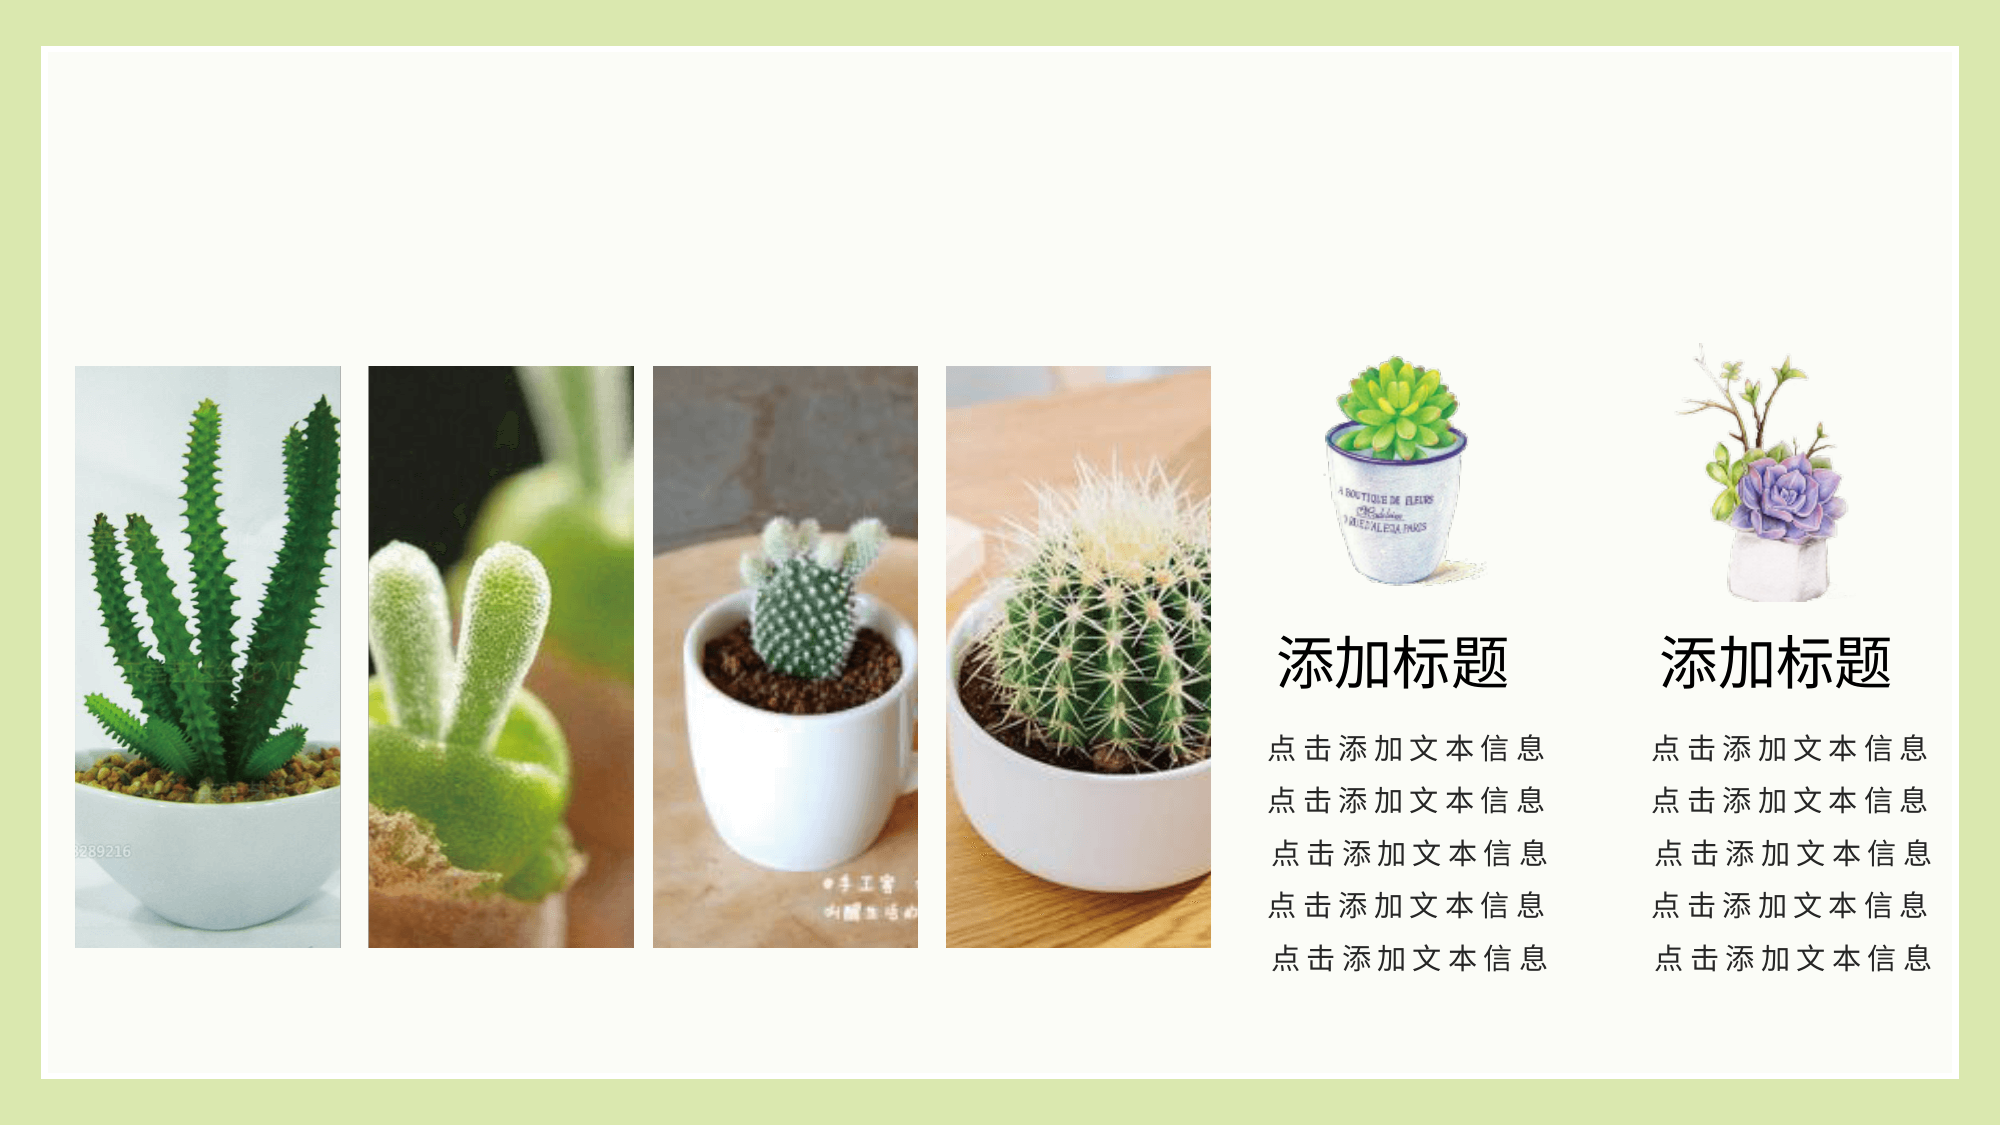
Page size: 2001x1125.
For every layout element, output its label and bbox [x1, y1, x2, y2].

picture [1321, 349, 1499, 596]
picture [68, 353, 1225, 966]
text_box [1635, 605, 1952, 1002]
text_box [1252, 605, 1568, 1002]
picture [1673, 343, 1856, 602]
